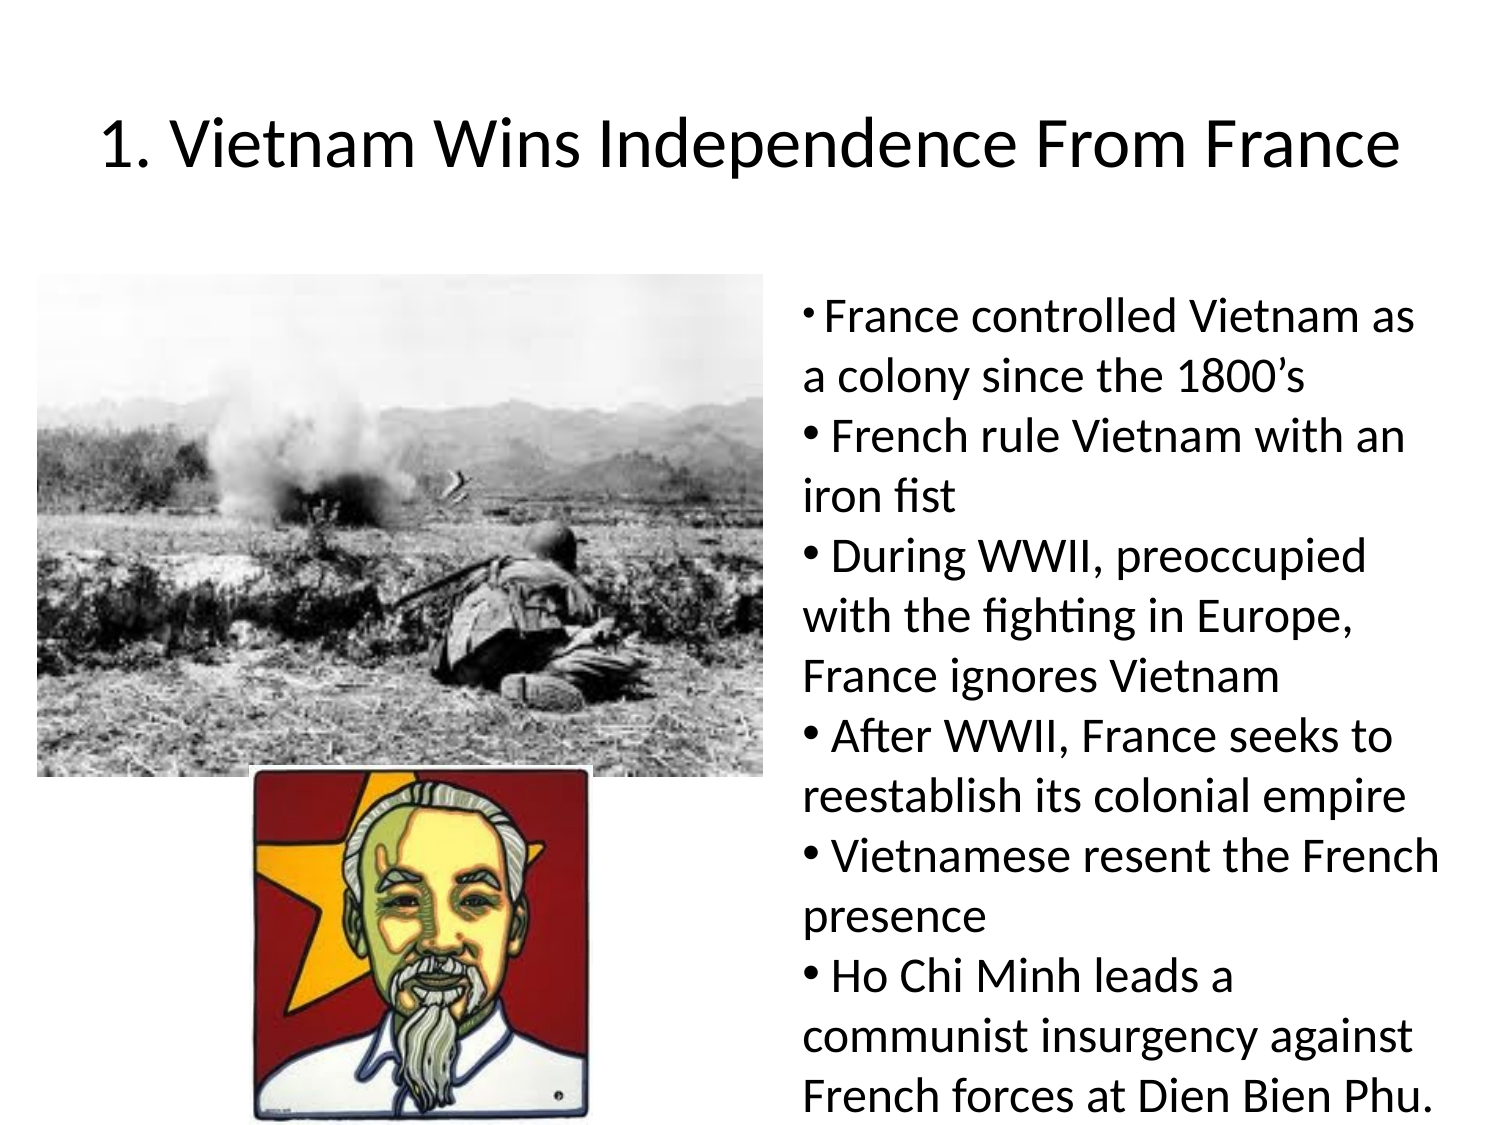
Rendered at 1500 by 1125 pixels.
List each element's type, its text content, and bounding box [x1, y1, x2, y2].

picture [249, 765, 593, 1125]
title 1. Vietnam Wins Independence From France [75, 45, 1425, 233]
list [37, 274, 763, 778]
text_box France controlled Vietnam as a colony since the 1800’s French rule Vietnam with an iron fist During WWII, preoccupied with the fighting in Europe, France ignores Vietnam After WWII, France seeks to reestablish its colonial empire Vietnamese resent the French presence Ho Chi Minh leads a communist insurgency against French forces at Dien Bien Phu. [787, 274, 1463, 1125]
